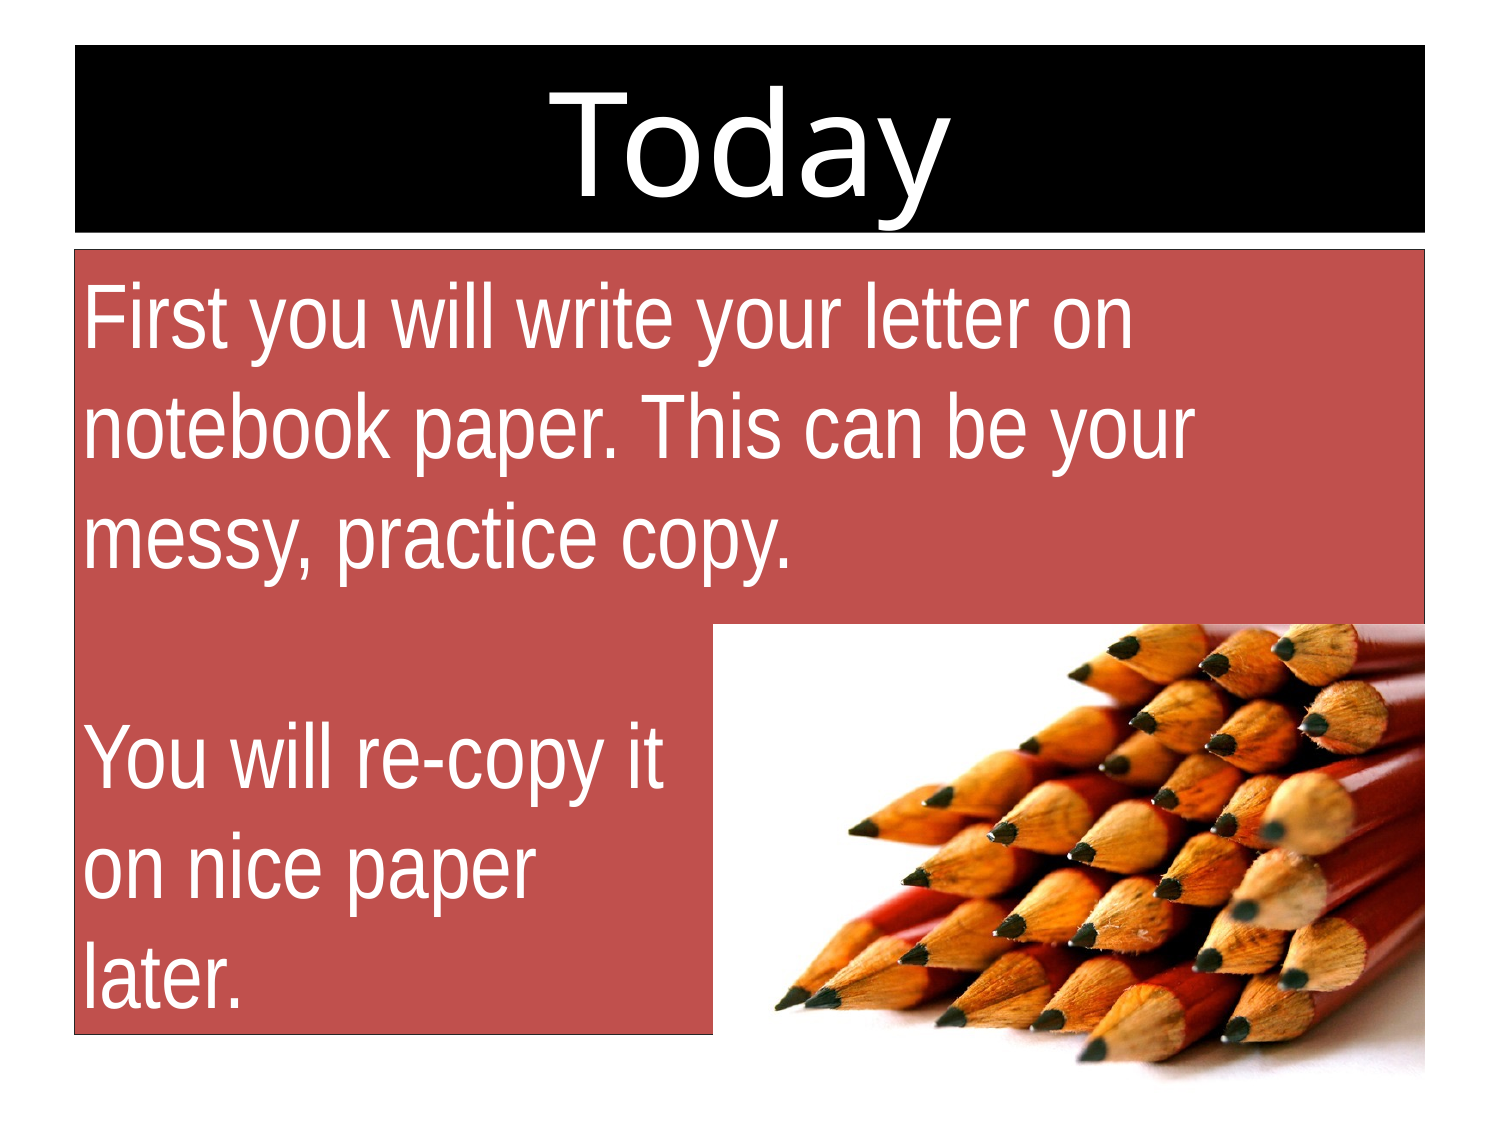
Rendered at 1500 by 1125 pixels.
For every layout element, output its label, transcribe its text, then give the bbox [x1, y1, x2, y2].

title Today [74, 44, 1426, 234]
picture [713, 624, 1426, 1098]
text_box First you will write your letter on notebook paper. This can be your messy, practice copy. You will re-copy it on nice paper later. [74, 249, 1425, 1035]
